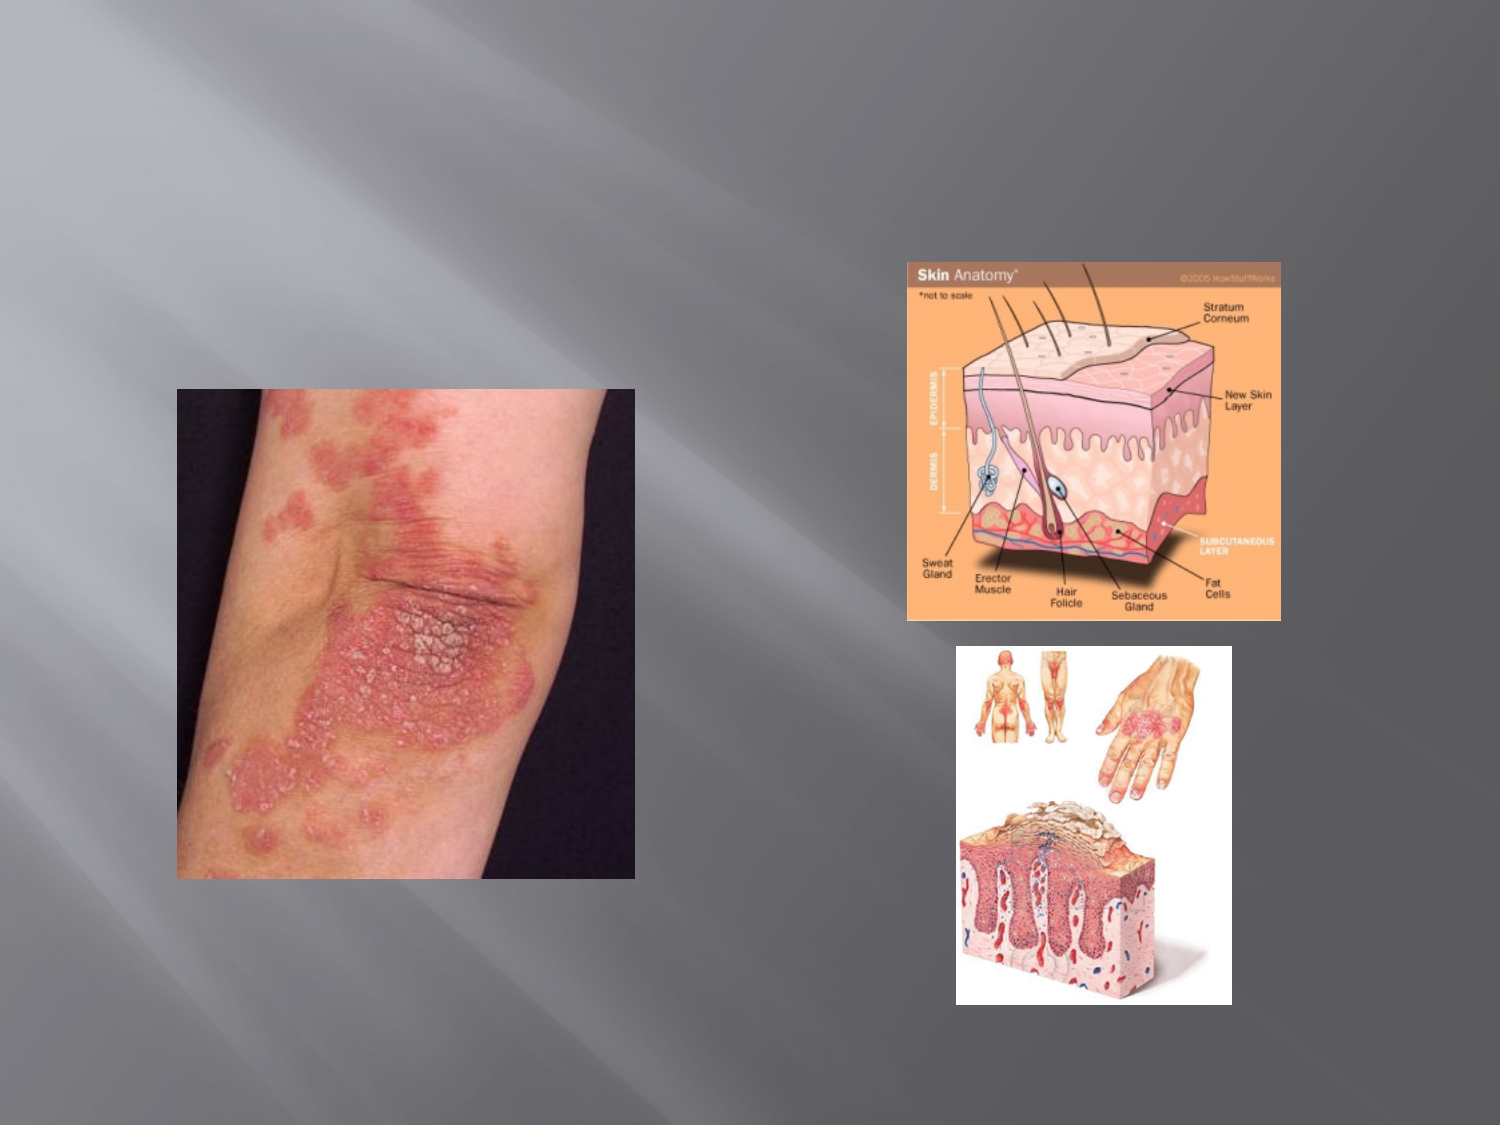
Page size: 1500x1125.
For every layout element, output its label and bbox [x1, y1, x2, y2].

list [177, 389, 636, 879]
list [956, 645, 1232, 1006]
list [906, 262, 1281, 622]
